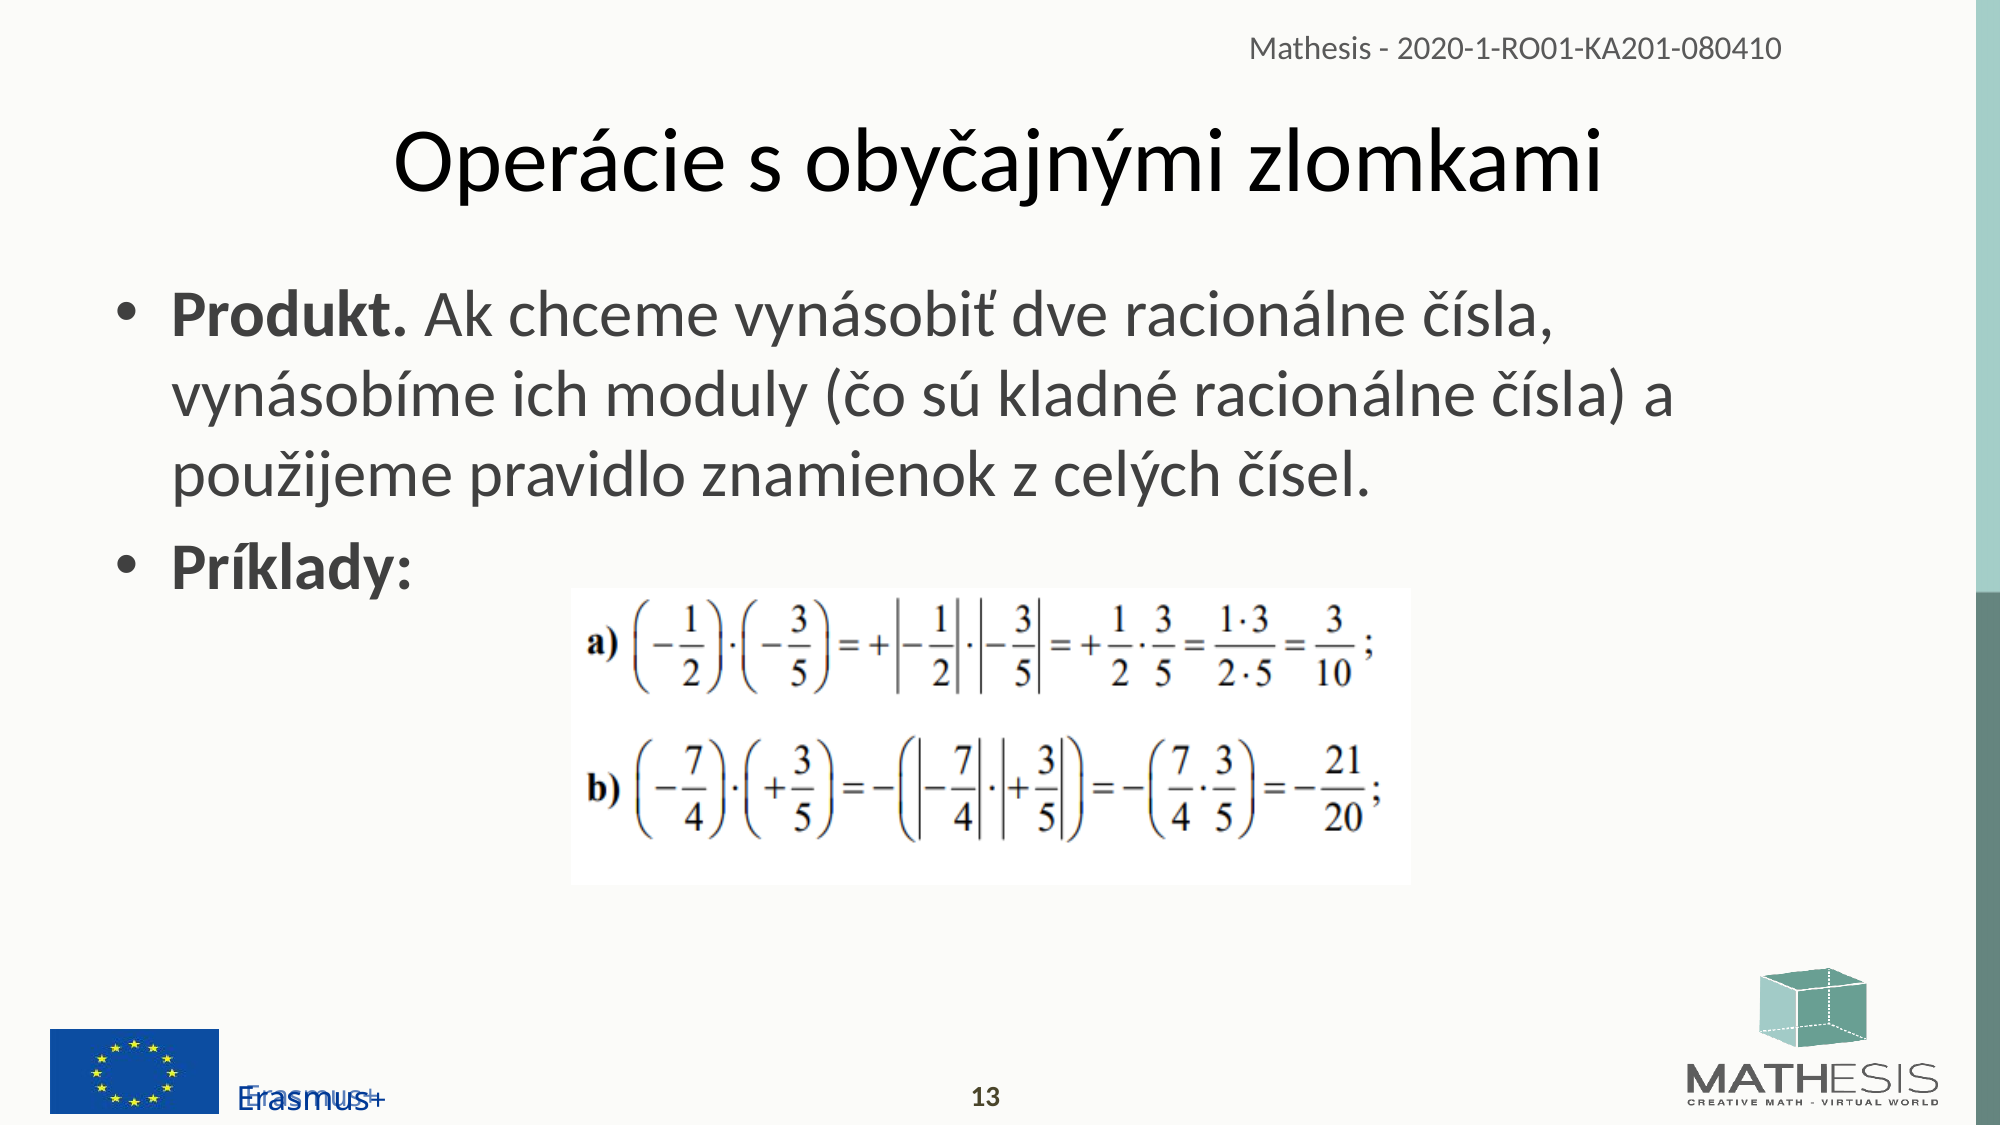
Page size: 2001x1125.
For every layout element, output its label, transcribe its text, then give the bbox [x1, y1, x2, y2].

picture [50, 1029, 219, 1114]
list Produkt. Ak chceme vynásobiť dve racionálne čísla, vynásobíme ich moduly (čo sú kladné racionálne čísla) a použijeme pravidlo znamienok z celých čísel. Príklady: [99, 262, 1900, 1005]
title Operácie s obyčajnými zlomkami [99, 92, 1900, 262]
picture [570, 588, 1411, 886]
